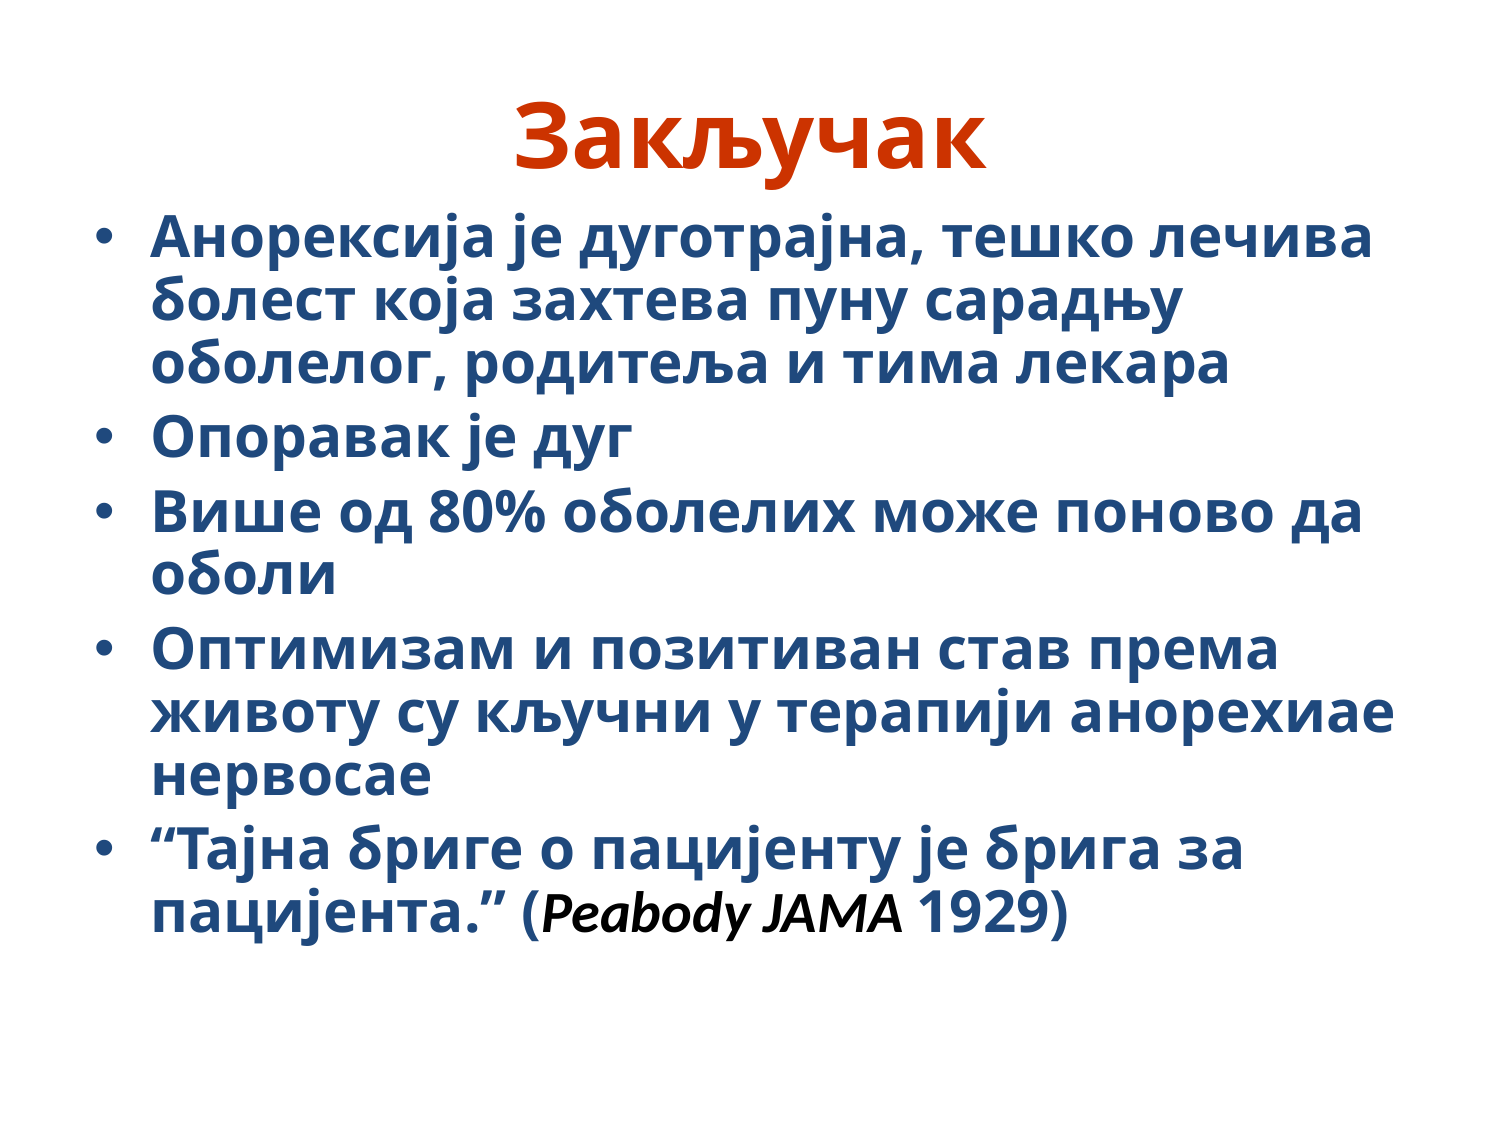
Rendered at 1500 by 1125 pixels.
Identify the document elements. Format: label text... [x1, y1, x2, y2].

list Анорексија је дуготрајна, тешко лечива болест која захтева пуну сарадњу оболелог, родитеља и тима лекара Опоравак је дуг Више од 80% оболелих може поново да оболи Оптимизам и позитиван став према животу су кључни у терапији анореxиае нервосае “Тајна бриге о пацијенту је брига за пацијента.” (Peabody JAMA 1929) [79, 199, 1432, 1022]
title Закључак [112, 38, 1388, 199]
